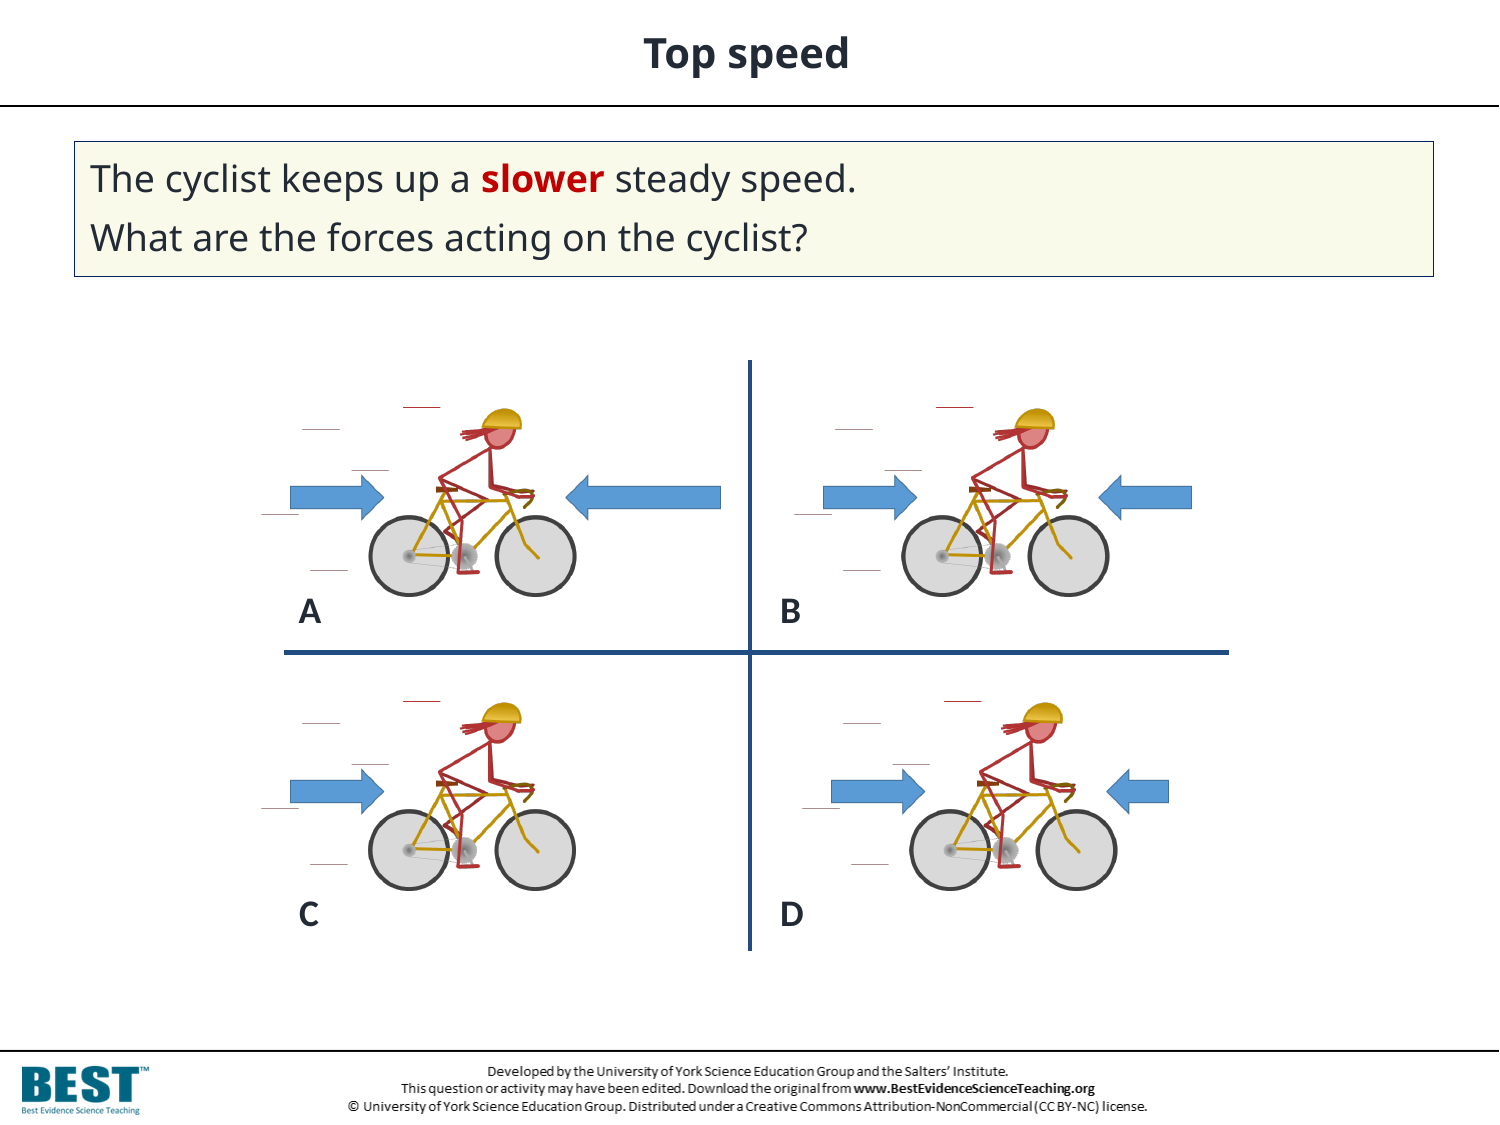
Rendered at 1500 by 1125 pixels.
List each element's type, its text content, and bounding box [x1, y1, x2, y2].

text_box Top speed [23, 4, 1471, 99]
picture [0, 105, 1500, 1125]
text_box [283, 360, 1229, 951]
